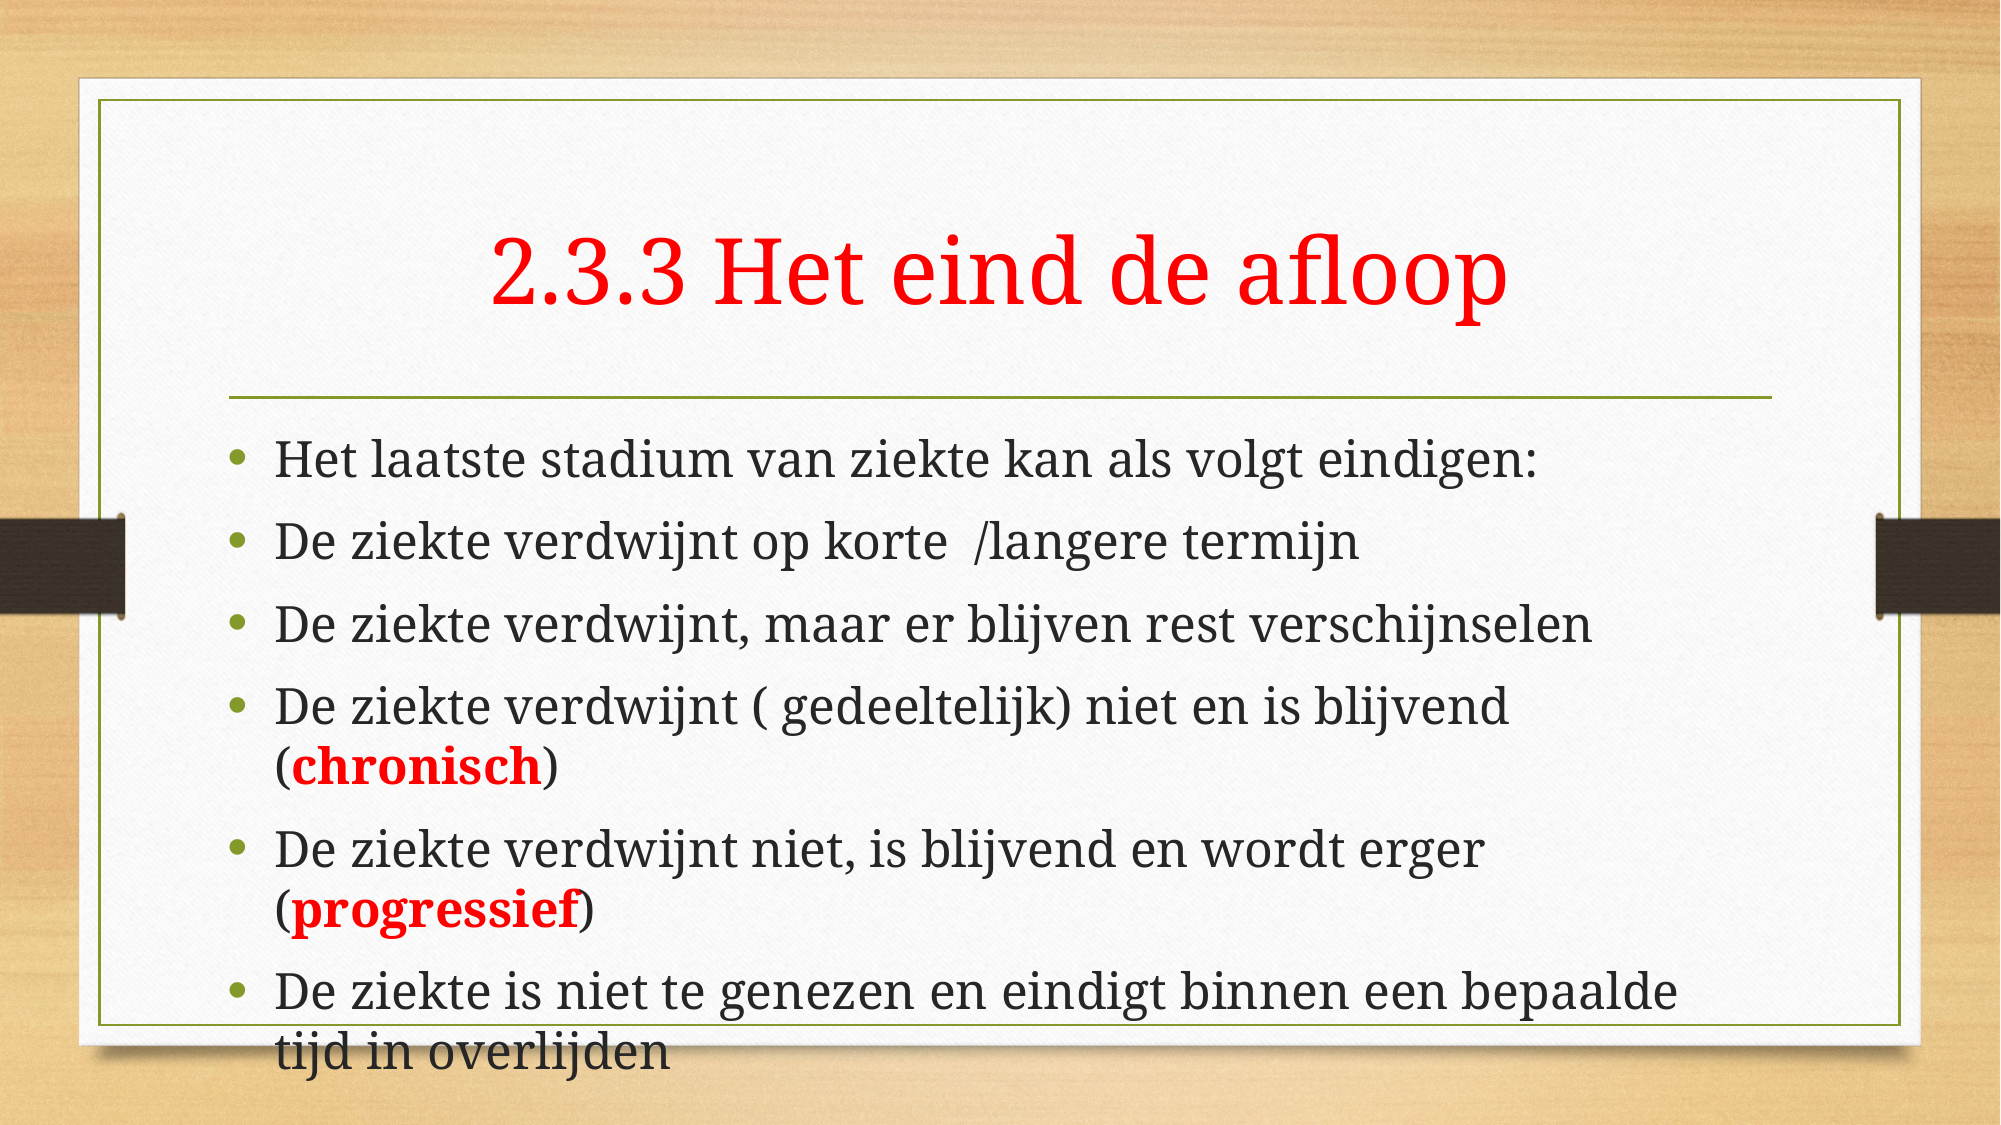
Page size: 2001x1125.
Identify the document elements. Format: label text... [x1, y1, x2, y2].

title 2.3.3 Het eind de afloop [212, 161, 1788, 375]
picture [0, 0, 2001, 1125]
list Het laatste stadium van ziekte kan als volgt eindigen: De ziekte verdwijnt op korte /langere termijn De ziekte verdwijnt, maar er blijven rest verschijnselen De ziekte verdwijnt ( gedeeltelijk) niet en is blijvend (chronisch) De ziekte verdwijnt niet, is blijvend en wordt erger (progressief) De ziekte is niet te genezen en eindigt binnen een bepaalde tijd in overlijden [212, 419, 1788, 964]
